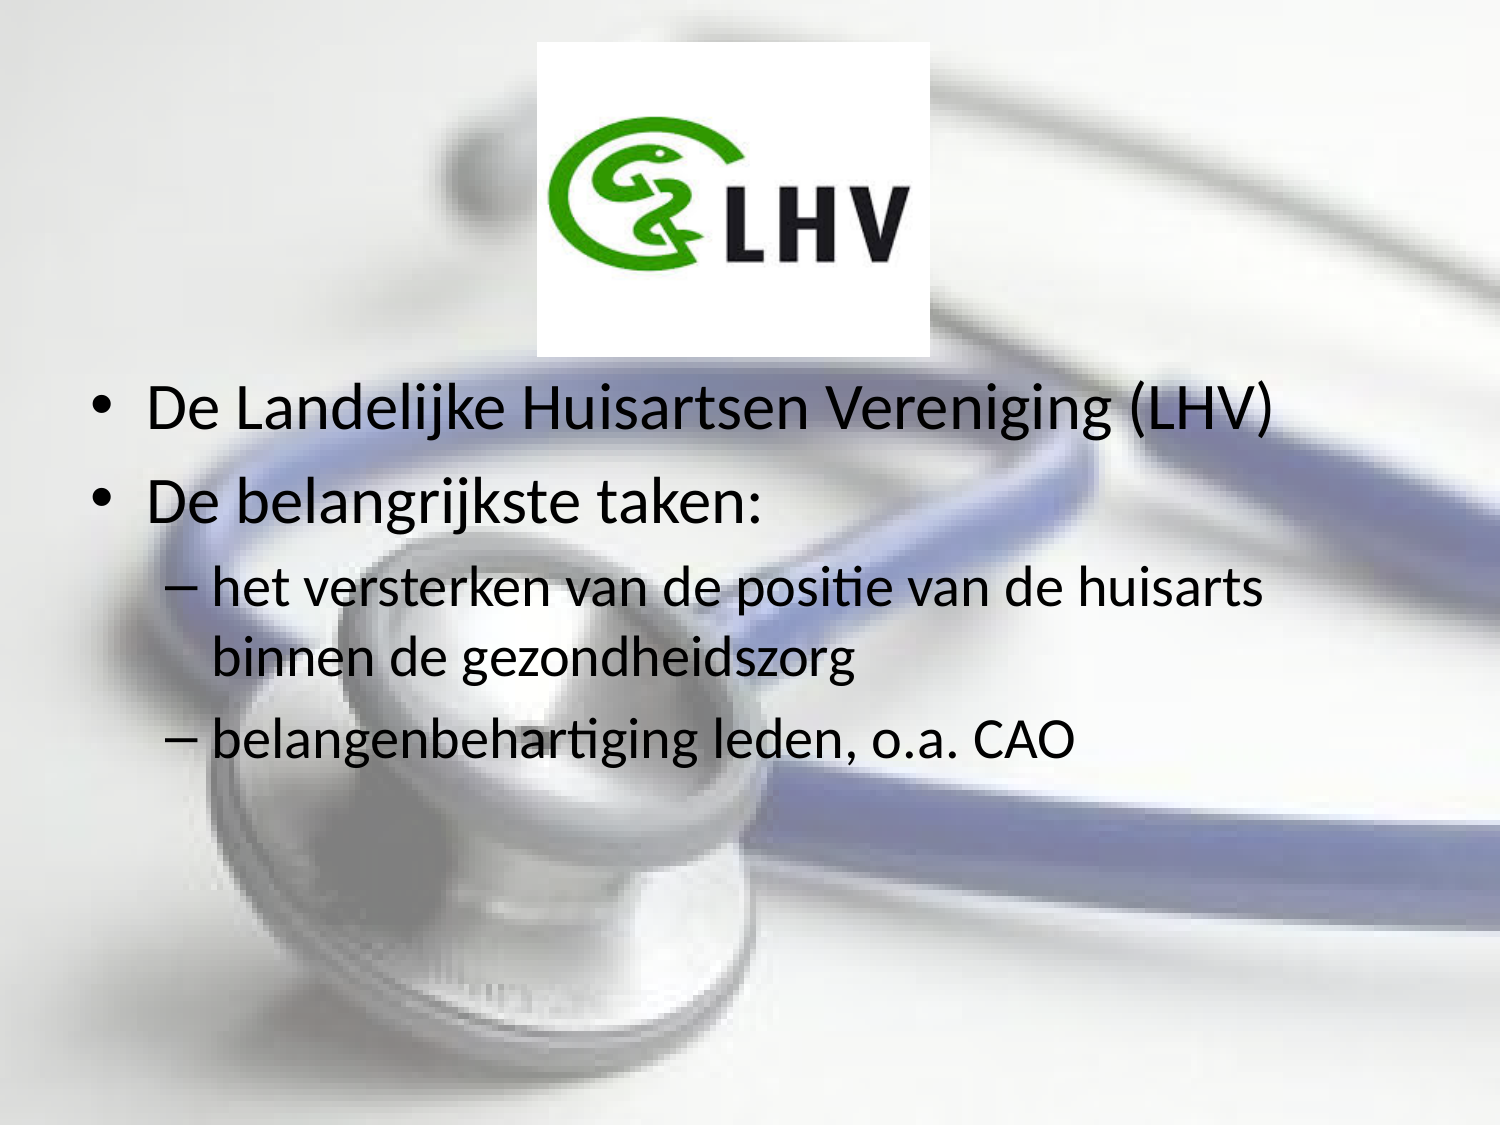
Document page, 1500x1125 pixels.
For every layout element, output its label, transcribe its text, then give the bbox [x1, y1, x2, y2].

list De Landelijke Huisartsen Vereniging (LHV) De belangrijkste taken: het versterken van de positie van de huisarts binnen de gezondheidszorg belangenbehartiging leden, o.a. CAO [75, 262, 1425, 1005]
picture [537, 42, 930, 357]
